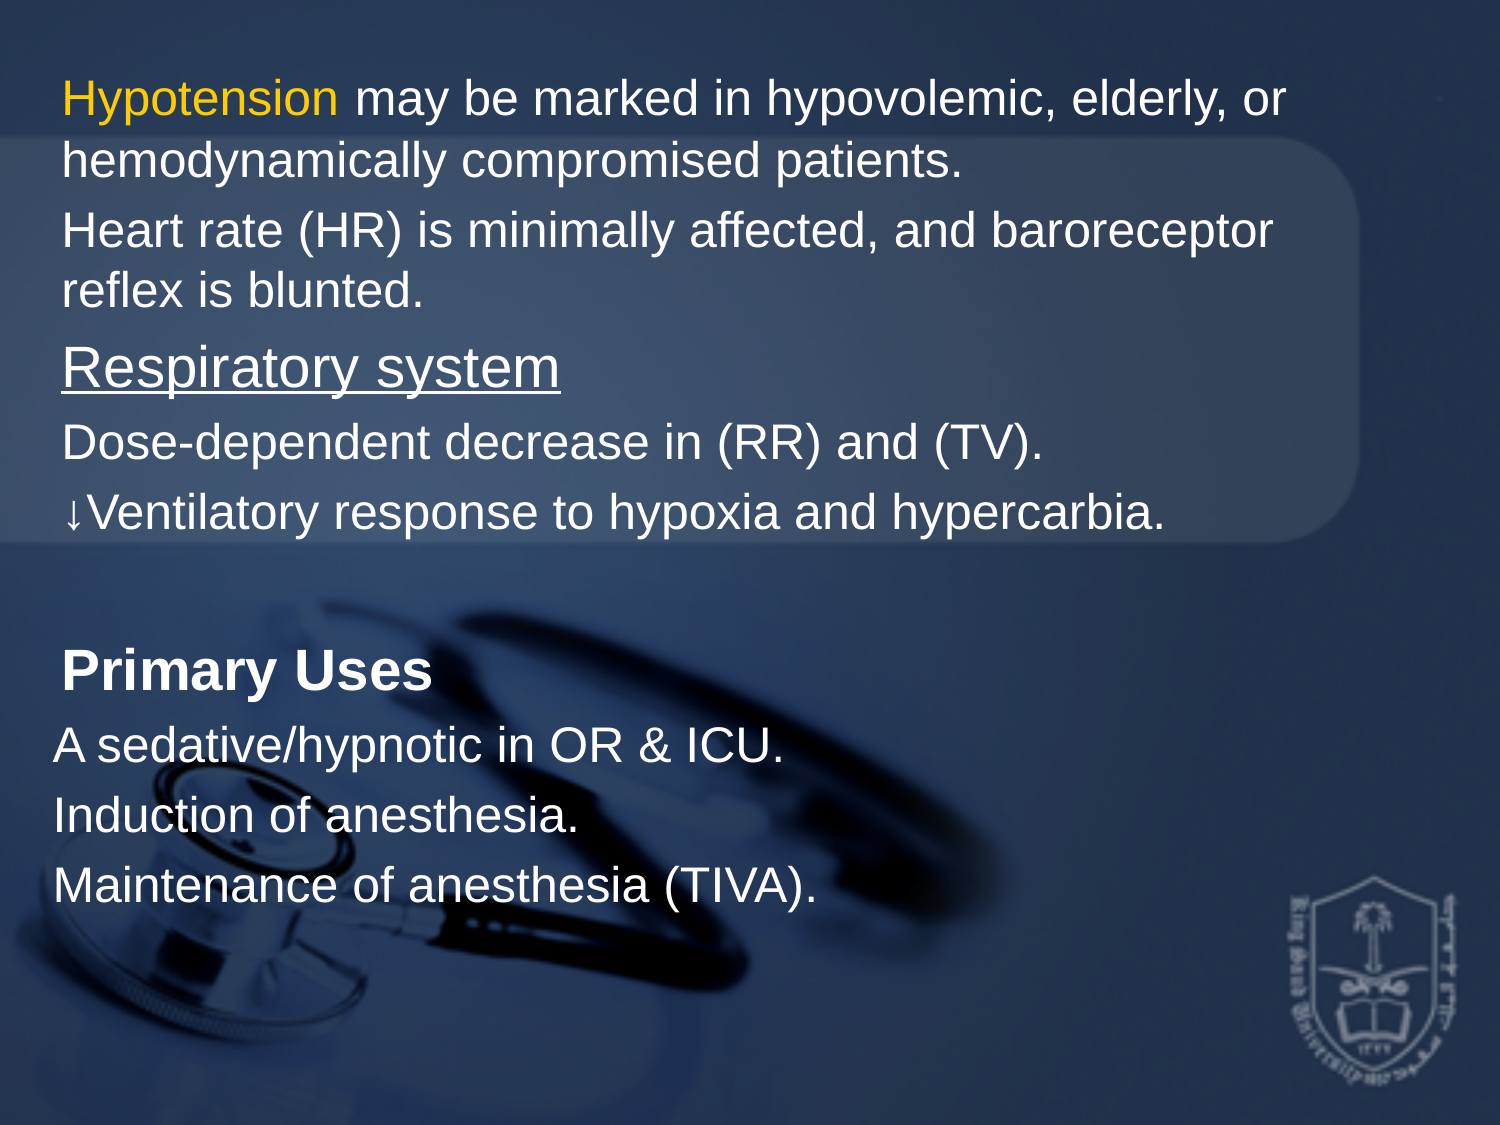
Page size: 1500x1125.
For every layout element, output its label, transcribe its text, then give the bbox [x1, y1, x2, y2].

picture [0, 0, 1500, 1125]
list Hypotension may be marked in hypovolemic, elderly, or hemodynamically compromised patients. Heart rate (HR) is minimally affected, and baroreceptor reflex is blunted. Respiratory system Dose-dependent decrease in (RR) and (TV). ↓Ventilatory response to hypoxia and hypercarbia. Primary Uses A sedative/hypnotic in OR & ICU. Induction of anesthesia. Maintenance of anesthesia (TIVA). [37, 50, 1388, 1075]
